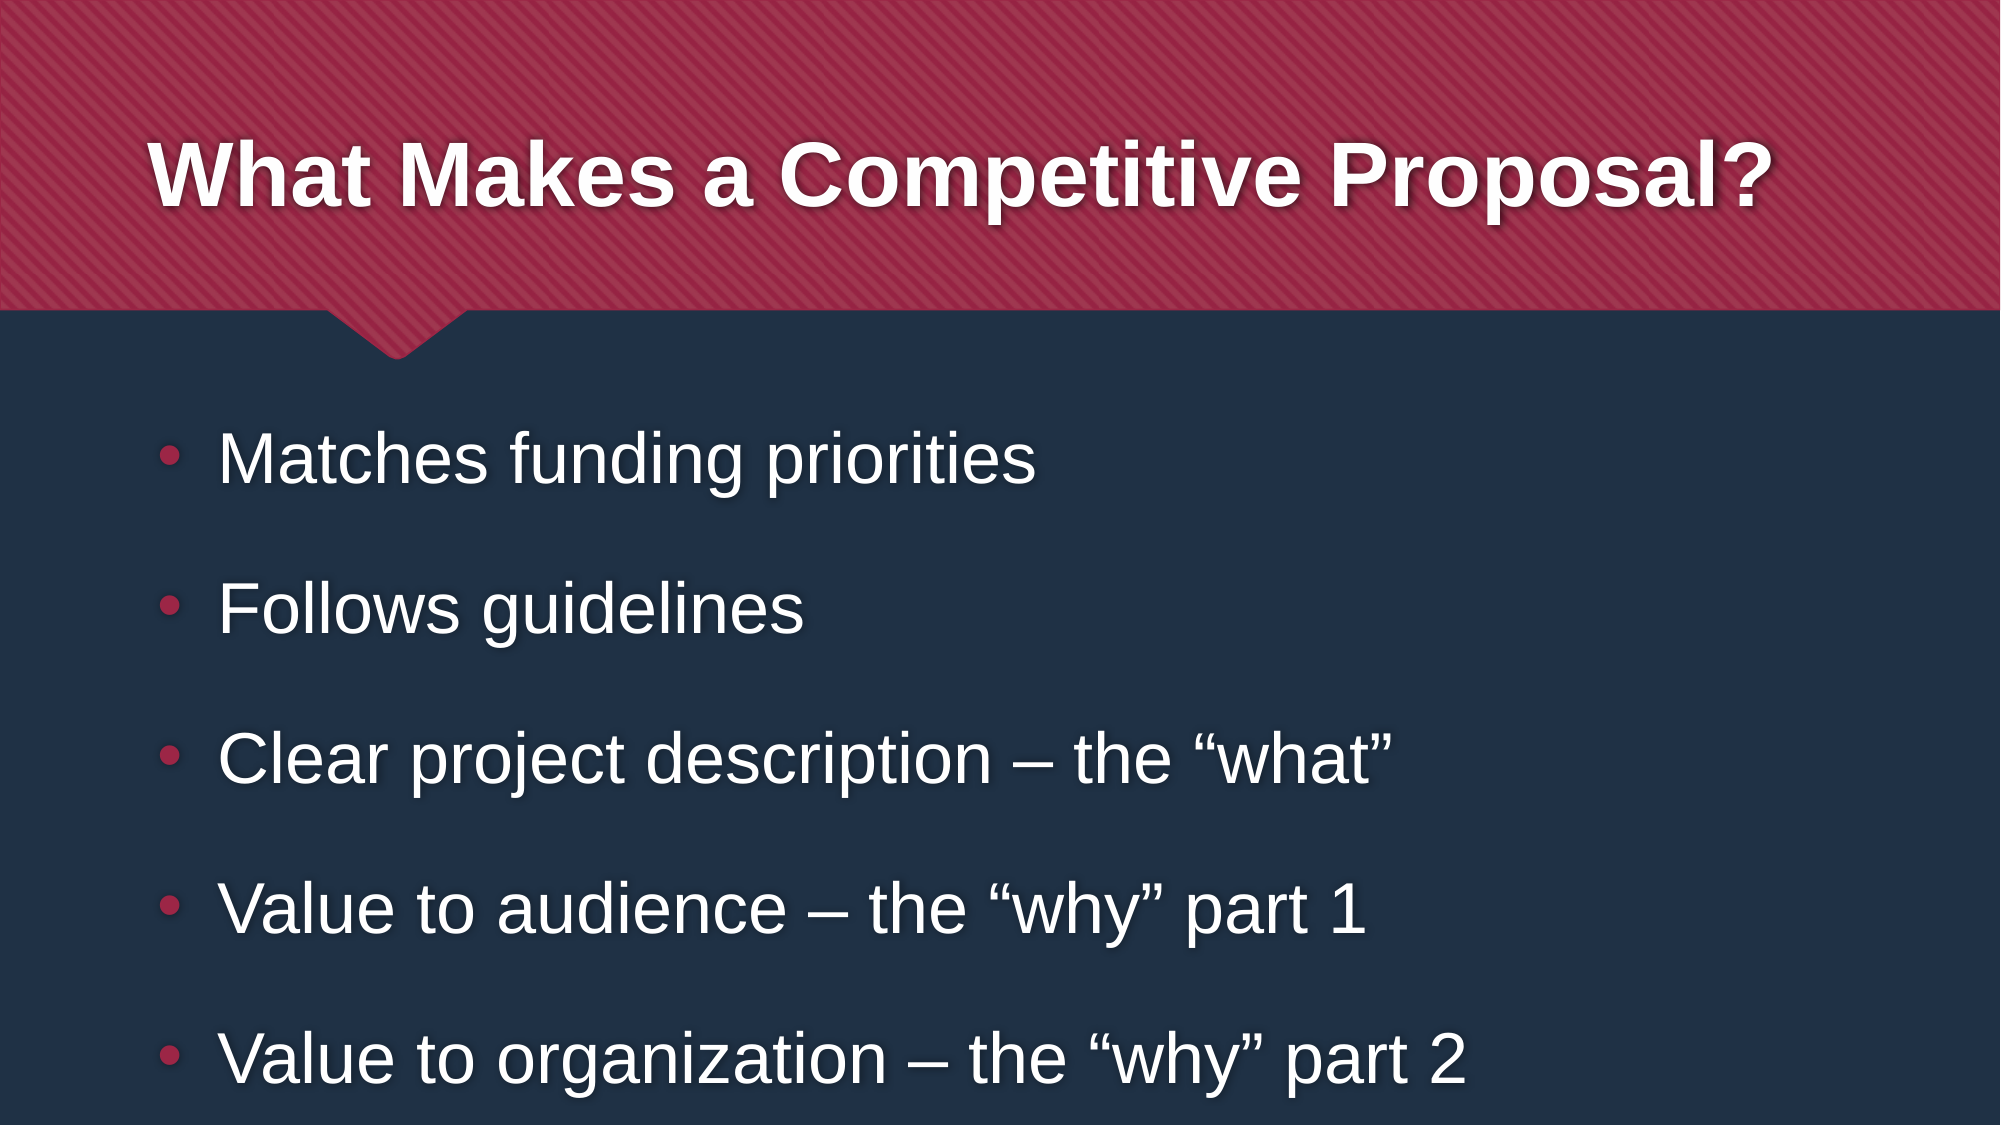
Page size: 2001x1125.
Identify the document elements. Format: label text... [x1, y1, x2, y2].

title What Makes a Competitive Proposal? [132, 73, 1868, 233]
list Matches funding priorities Follows guidelines Clear project description – the “what” Value to audience – the “why” part 1 Value to organization – the “why” part 2 [142, 341, 1868, 1108]
